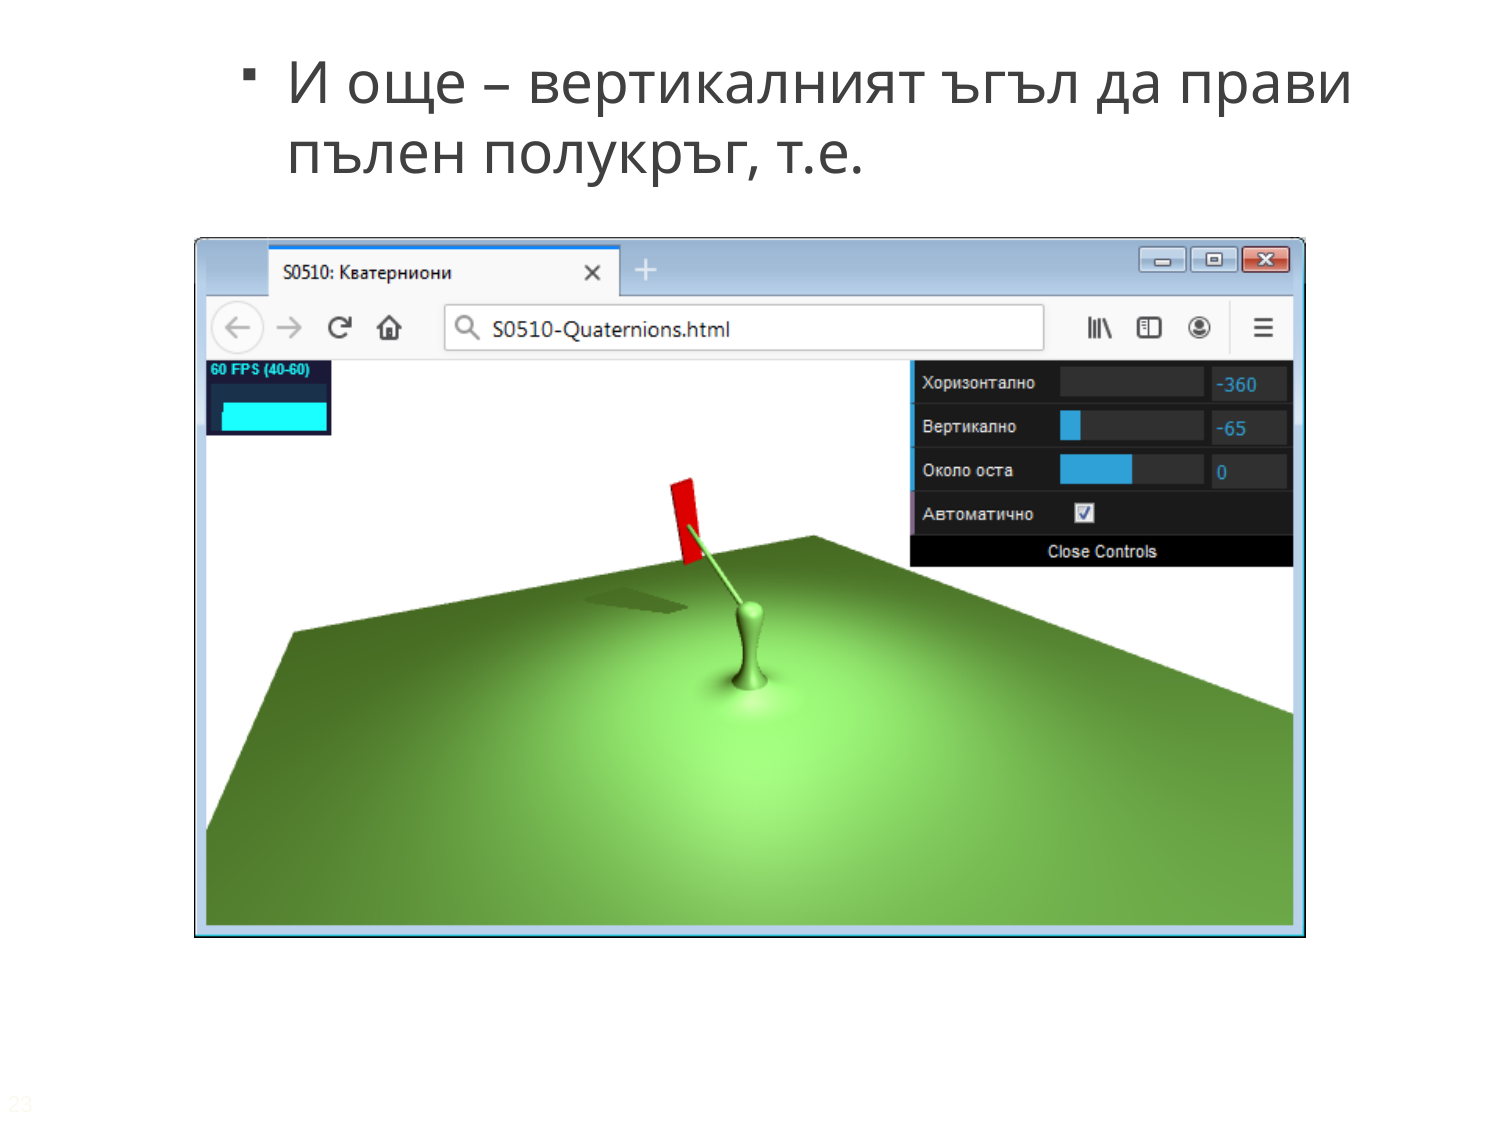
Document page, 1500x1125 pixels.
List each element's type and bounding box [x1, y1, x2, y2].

picture [194, 237, 1306, 938]
